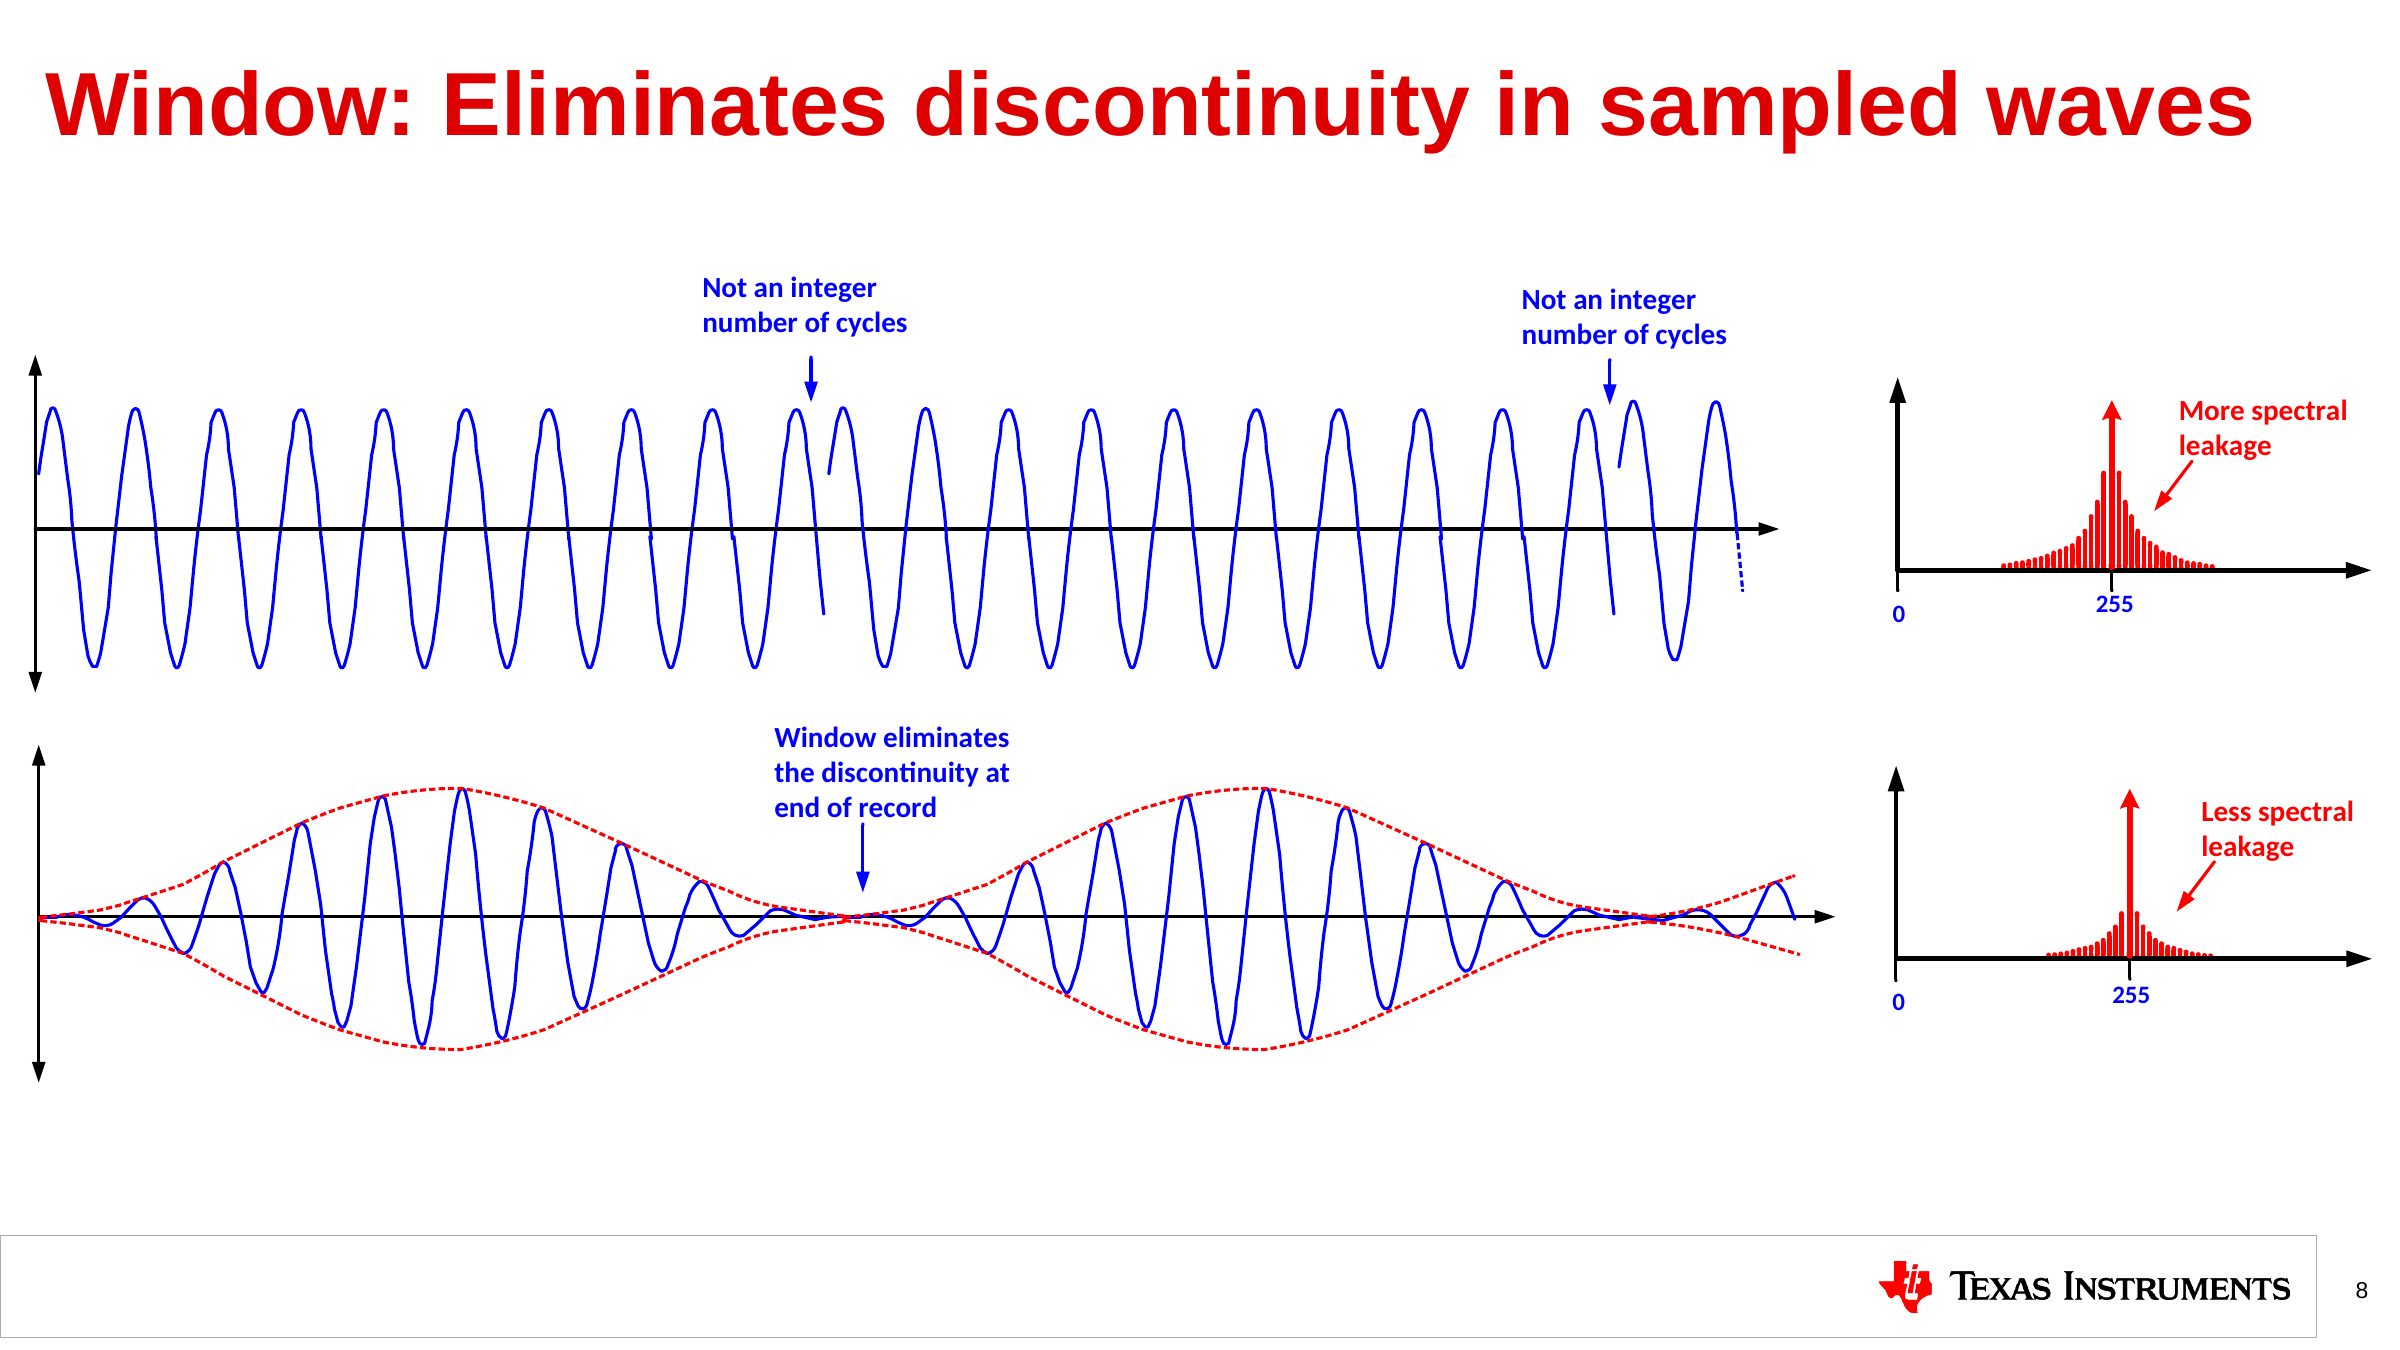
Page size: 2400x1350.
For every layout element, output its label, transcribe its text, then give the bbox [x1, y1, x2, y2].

title Window: Eliminates discontinuity in sampled waves [24, 27, 2400, 189]
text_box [25, 264, 2375, 1086]
picture [1879, 1307, 2290, 1313]
picture [1879, 1261, 2290, 1265]
slide_number 8 [1828, 1265, 2389, 1307]
